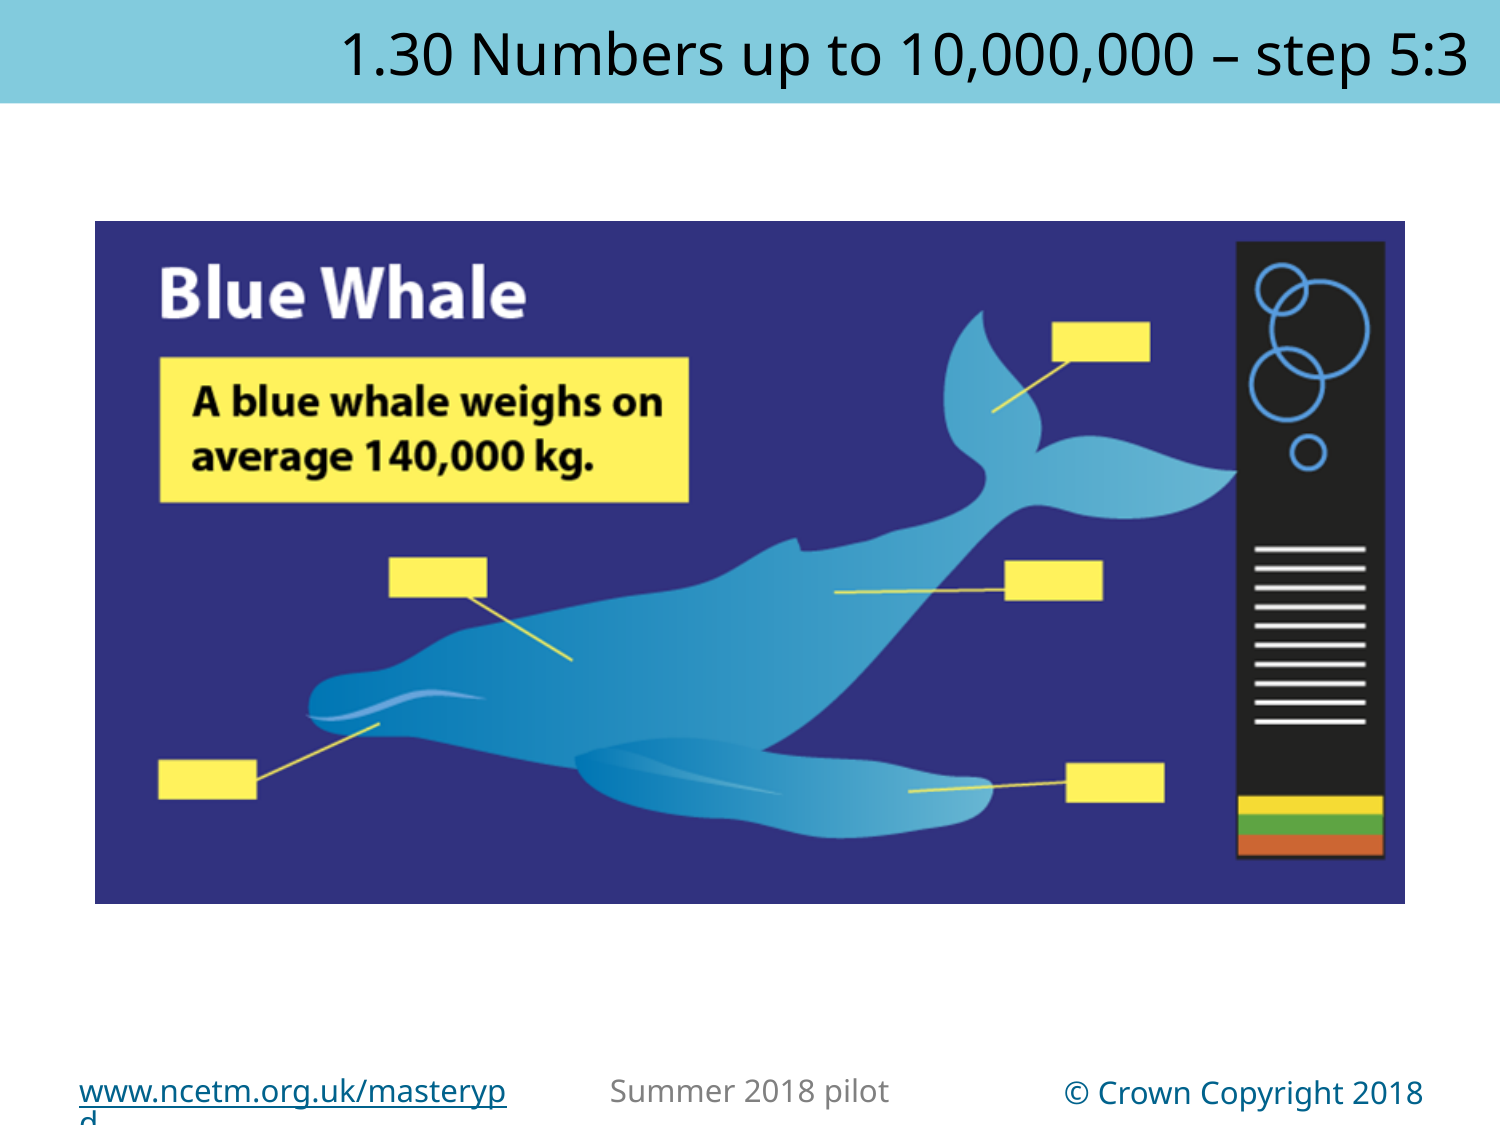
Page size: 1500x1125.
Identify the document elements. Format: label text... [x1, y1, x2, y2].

list 1.30 Numbers up to 10,000,000 – step 5:3 [0, 0, 1500, 104]
picture [95, 221, 1405, 904]
